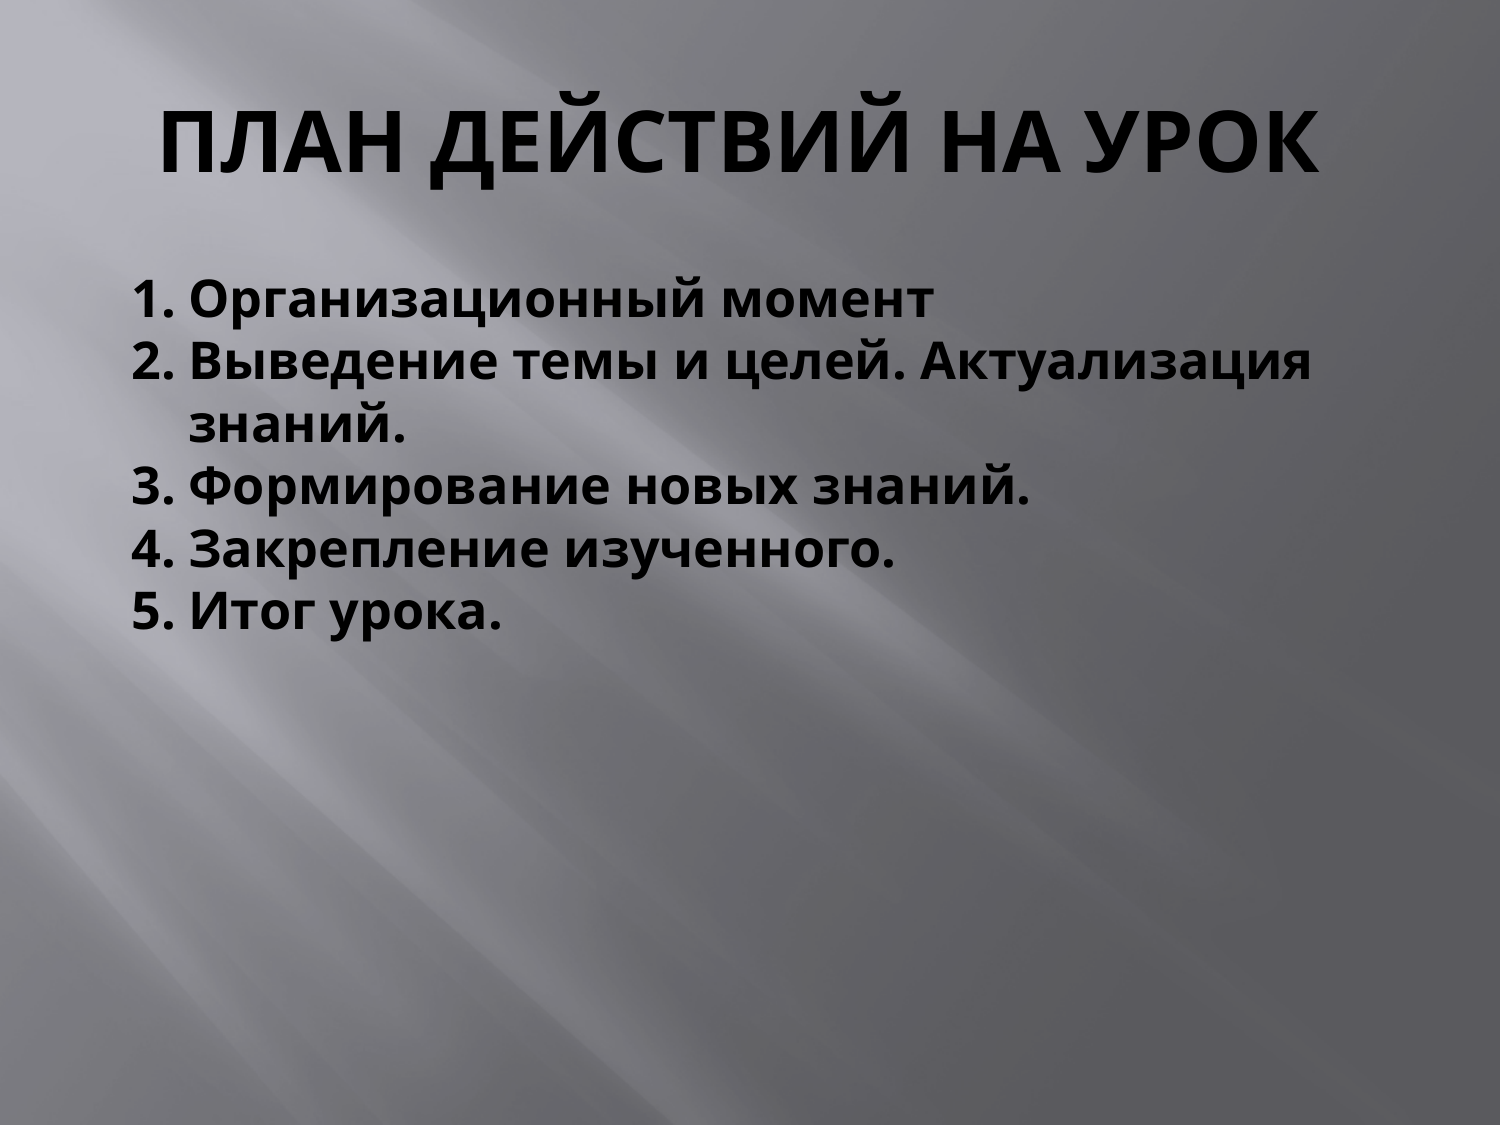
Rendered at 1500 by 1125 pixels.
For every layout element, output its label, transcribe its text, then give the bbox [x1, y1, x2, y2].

title ПЛАН ДЕЙСТВИЙ НА УРОК [75, 45, 1425, 233]
text_box Организационный момент Выведение темы и целей. Актуализация знаний. Формирование новых знаний. Закрепление изученного. Итог урока. [117, 257, 1395, 648]
